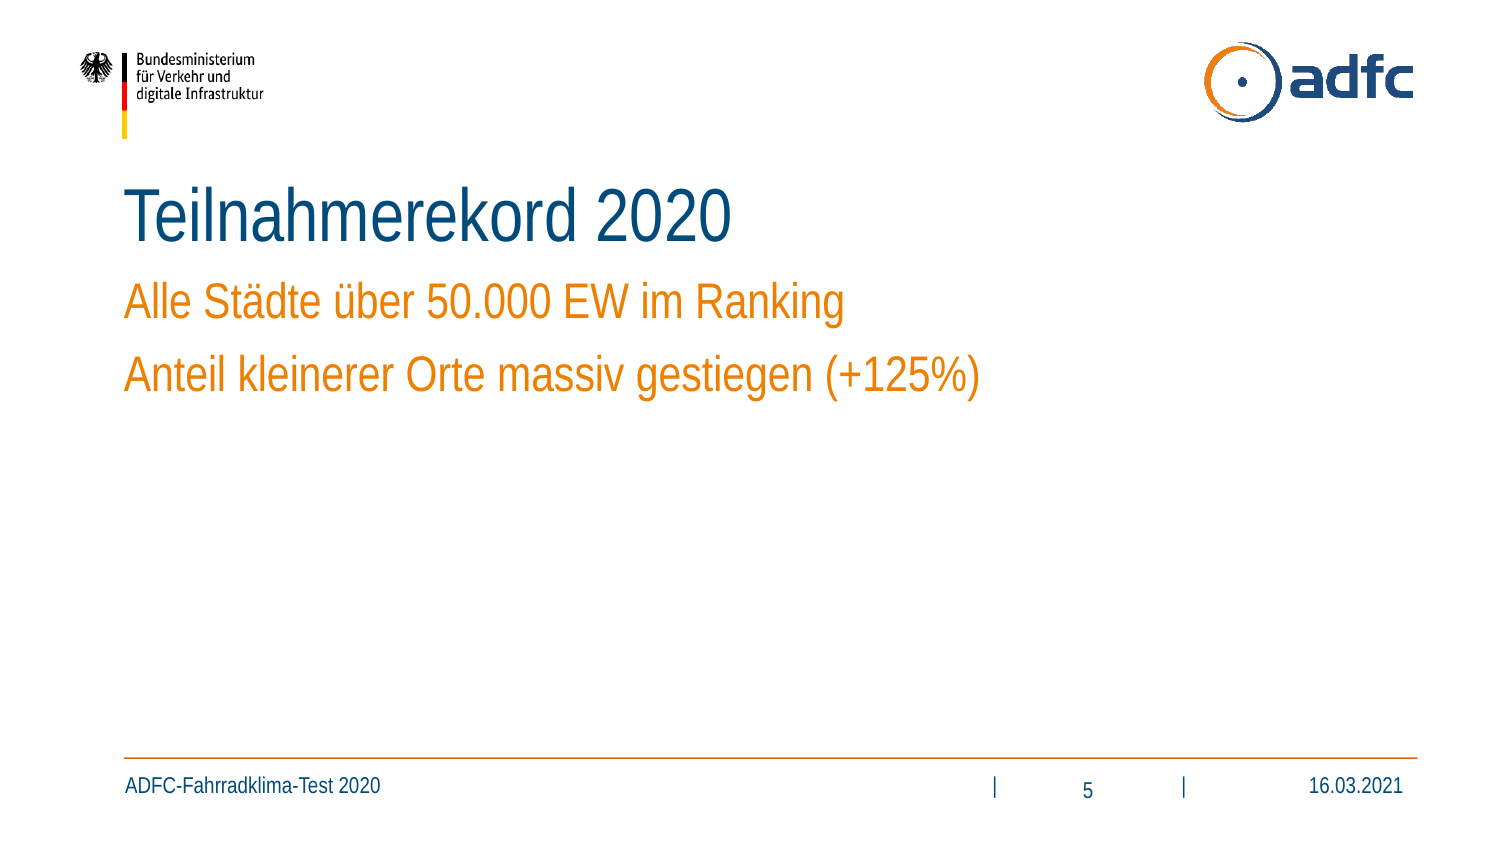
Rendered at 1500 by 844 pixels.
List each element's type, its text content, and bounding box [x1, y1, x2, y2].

picture [46, 27, 296, 158]
picture [1202, 40, 1414, 123]
list Teilnahmerekord 2020 Alle Städte über 50.000 EW im Ranking Anteil kleinerer Orte massiv gestiegen (+125%) [123, 151, 1475, 709]
